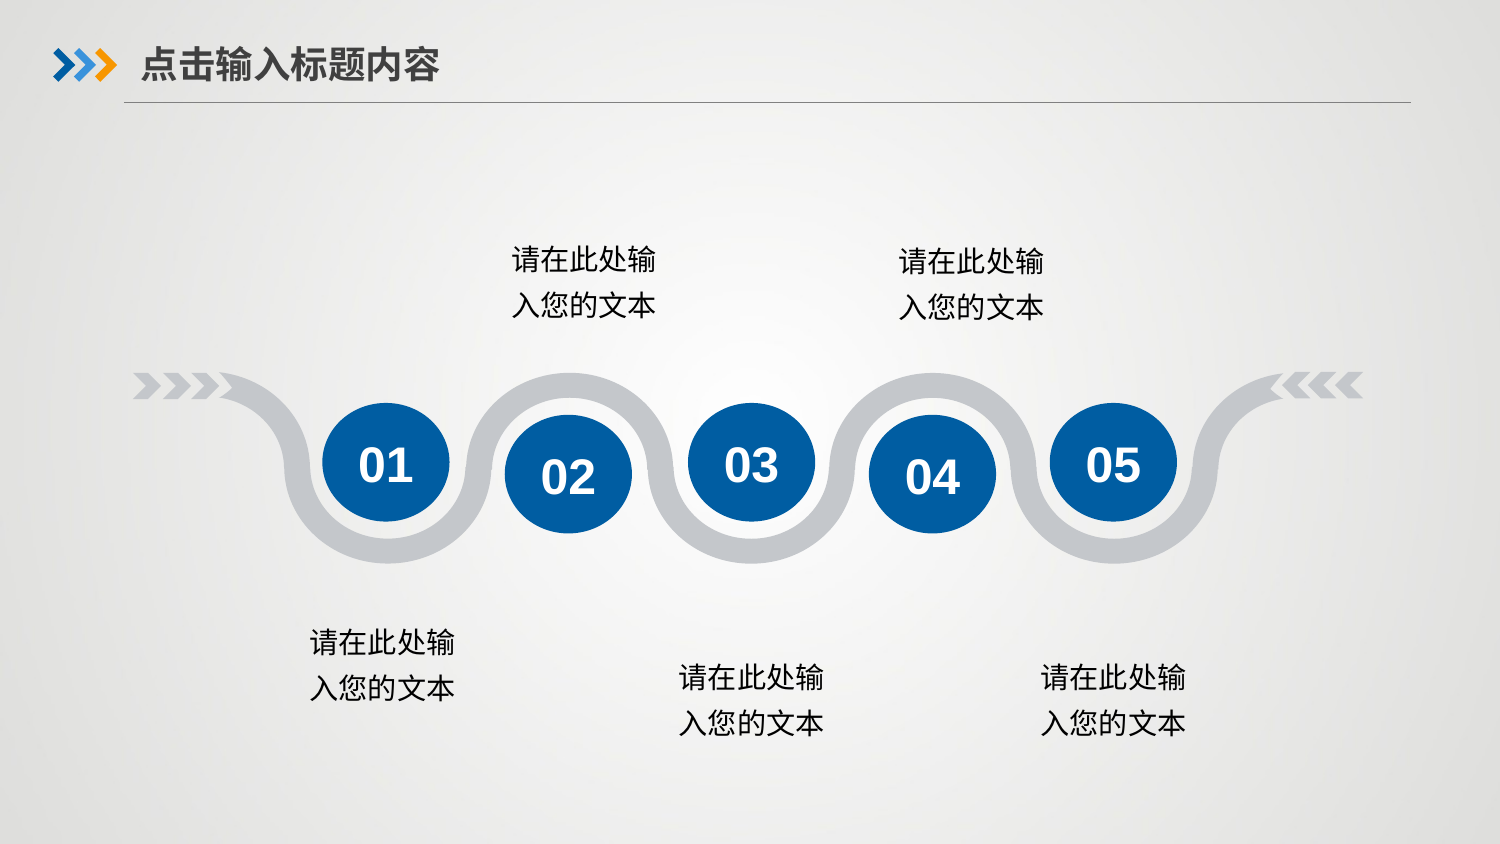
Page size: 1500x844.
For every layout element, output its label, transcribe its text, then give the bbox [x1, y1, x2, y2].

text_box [132, 371, 1364, 564]
text_box 点击输入标题内容 [140, 32, 491, 95]
text_box 请在此处输入您的文本 [1025, 641, 1205, 748]
text_box 请在此处输入您的文本 [294, 606, 473, 713]
text_box 请在此处输入您的文本 [496, 223, 675, 330]
text_box 请在此处输入您的文本 [883, 226, 1062, 332]
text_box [52, 47, 118, 82]
text_box 请在此处输入您的文本 [663, 641, 843, 748]
picture [0, 0, 1500, 844]
